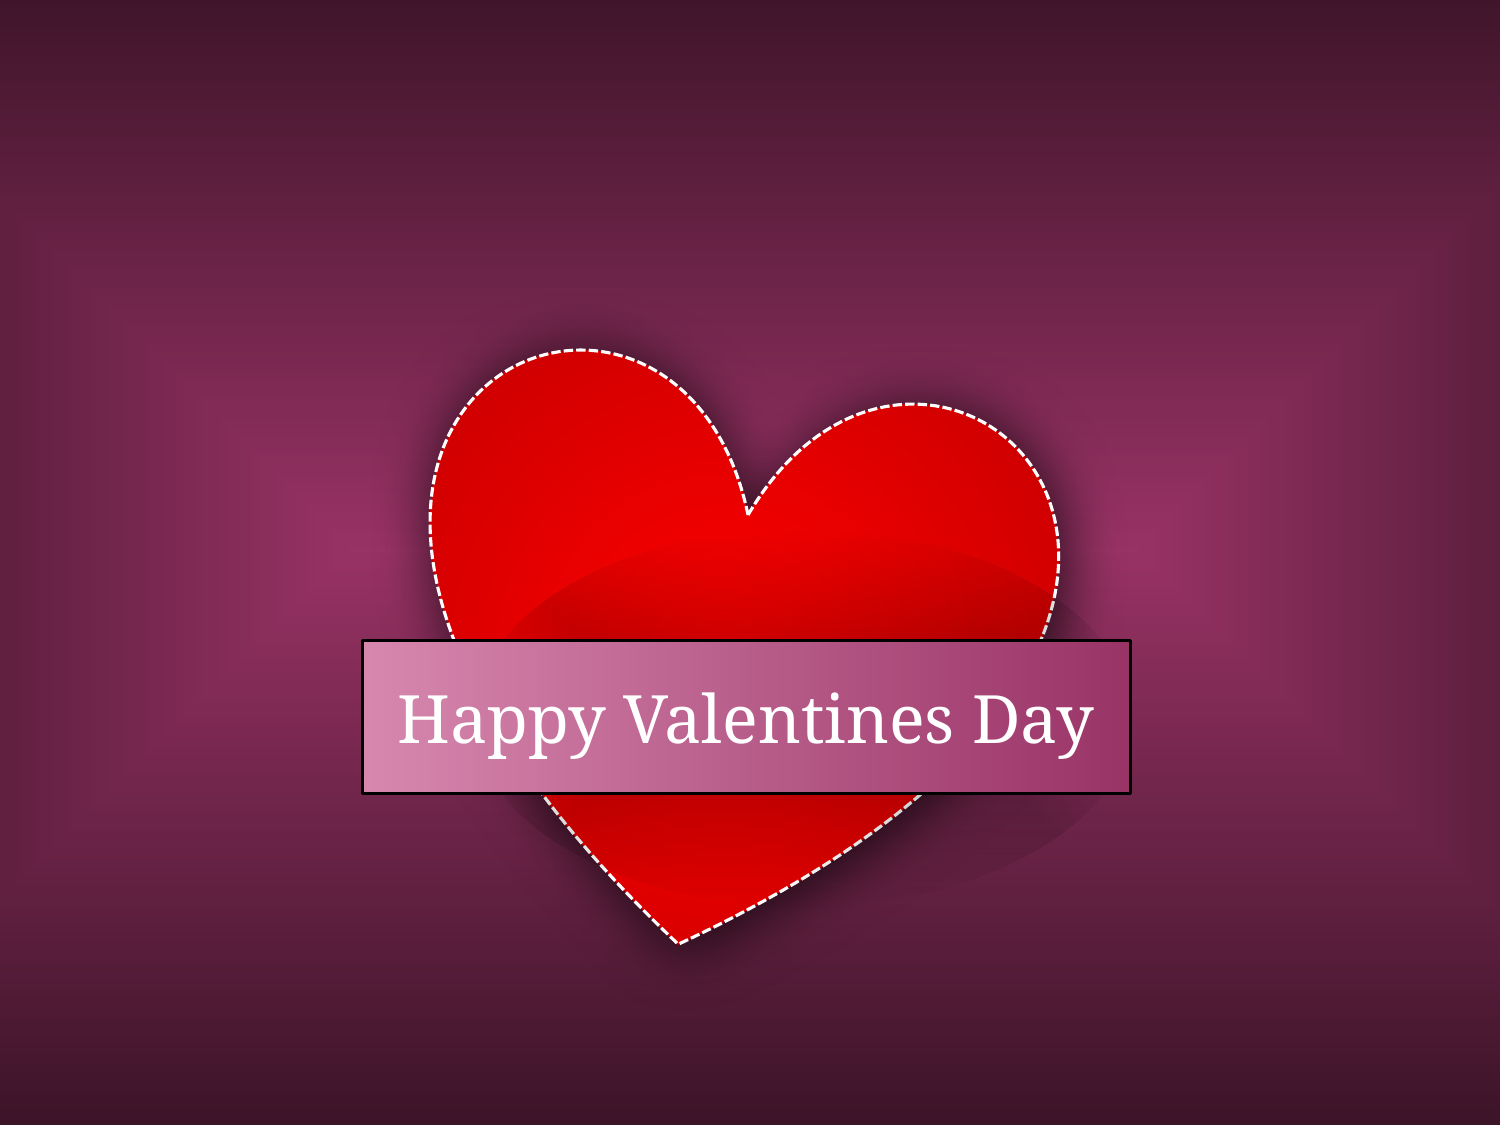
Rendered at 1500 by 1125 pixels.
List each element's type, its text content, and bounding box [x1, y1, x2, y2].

text_box [500, 526, 1103, 638]
text_box [427, 347, 1061, 638]
text_box [603, 871, 758, 947]
text_box Happy Valentines Day [360, 638, 1132, 796]
text_box [0, 0, 1500, 1125]
text_box [500, 796, 1103, 909]
